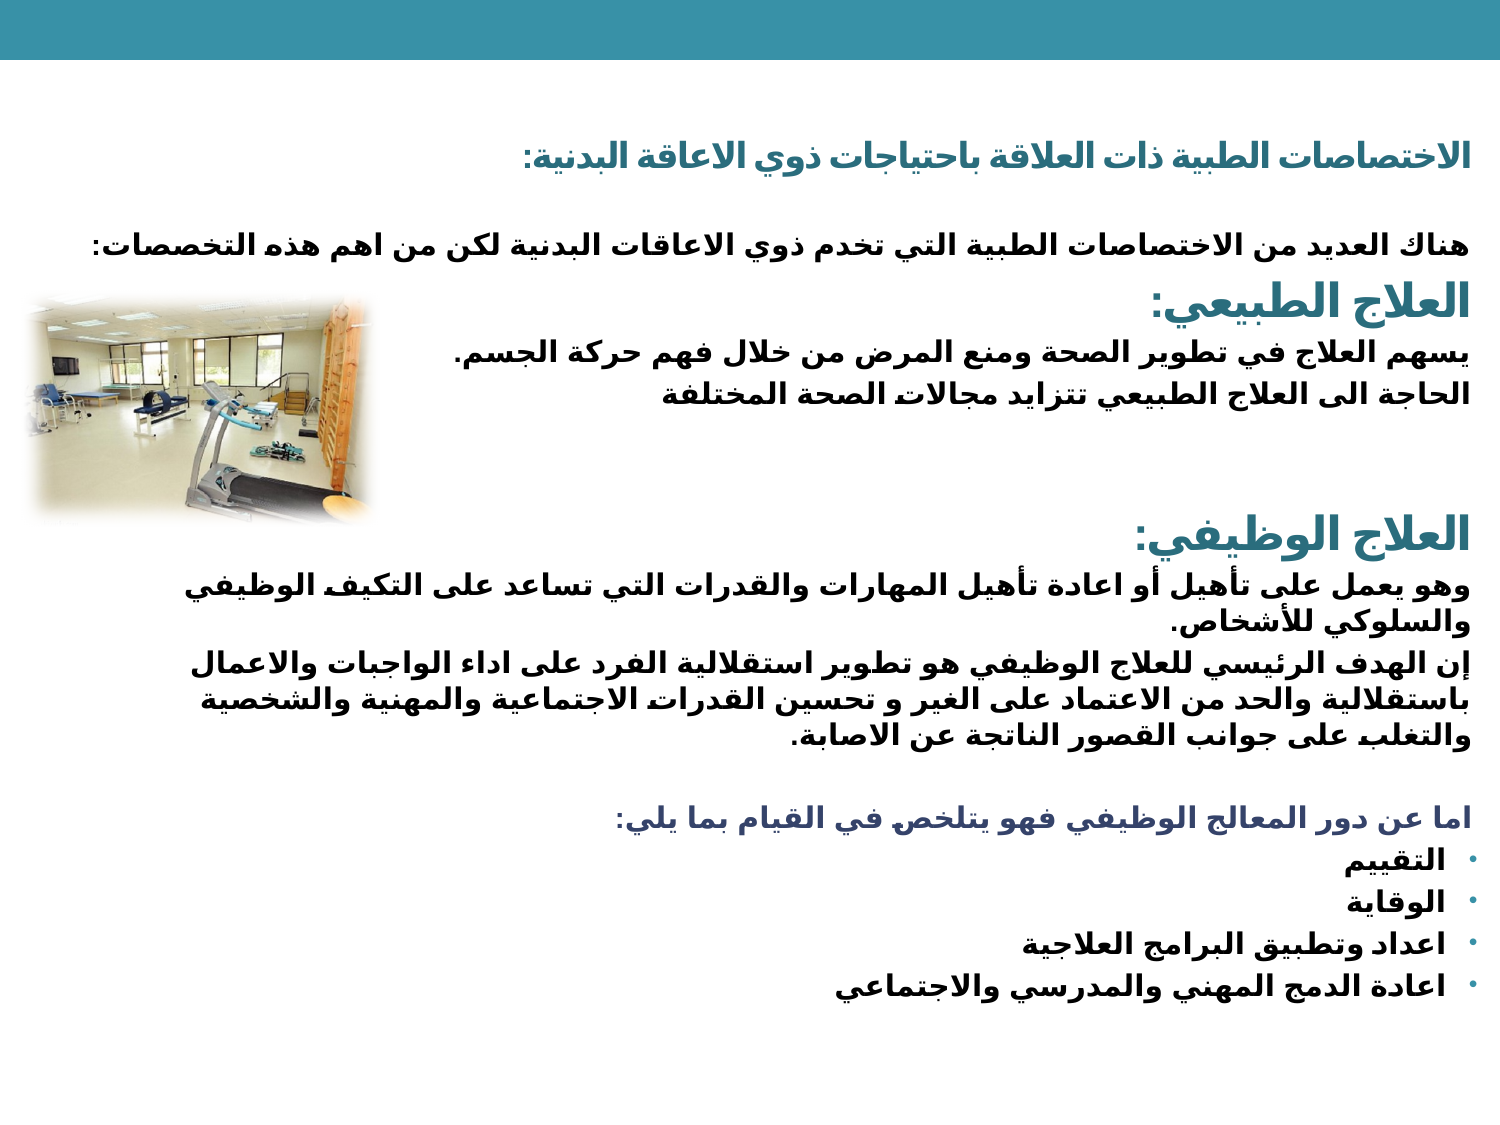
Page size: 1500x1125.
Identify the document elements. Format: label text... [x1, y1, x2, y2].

picture [21, 290, 381, 529]
list الاختصاصات الطبية ذات العلاقة باحتياجات ذوي الاعاقة البدنية: هناك العديد من الاختصاصات الطبية التي تخدم ذوي الاعاقات البدنية لكن من اهم هذه التخصصات: العلاج الطبيعي: يسهم العلاج في تطوير الصحة ومنع المرض من خلال فهم حركة الجسم. الحاجة الى العلاج الطبيعي تتزايد مجالات الصحة المختلفة العلاج الوظيفي: وهو يعمل على تأهيل أو اعادة تأهيل المهارات والقدرات التي تساعد على التكيف الوظيفي والسلوكي للأشخاص. إن الهدف الرئيسي للعلاج الوظيفي هو تطوير استقلالية الفرد على اداء الواجبات والاعمال باستقلالية والحد من الاعتماد على الغير و تحسين القدرات الاجتماعية والمهنية والشخصية والتغلب على جوانب القصور الناتجة عن الاصابة. اما عن دور المعالج الوظيفي فهو يتلخص في القيام بما يلي: التقييم الوقاية اعداد وتطبيق البرامج العلاجية اعادة الدمج المهني والمدرسي والاجتماعي [75, 75, 1488, 1063]
